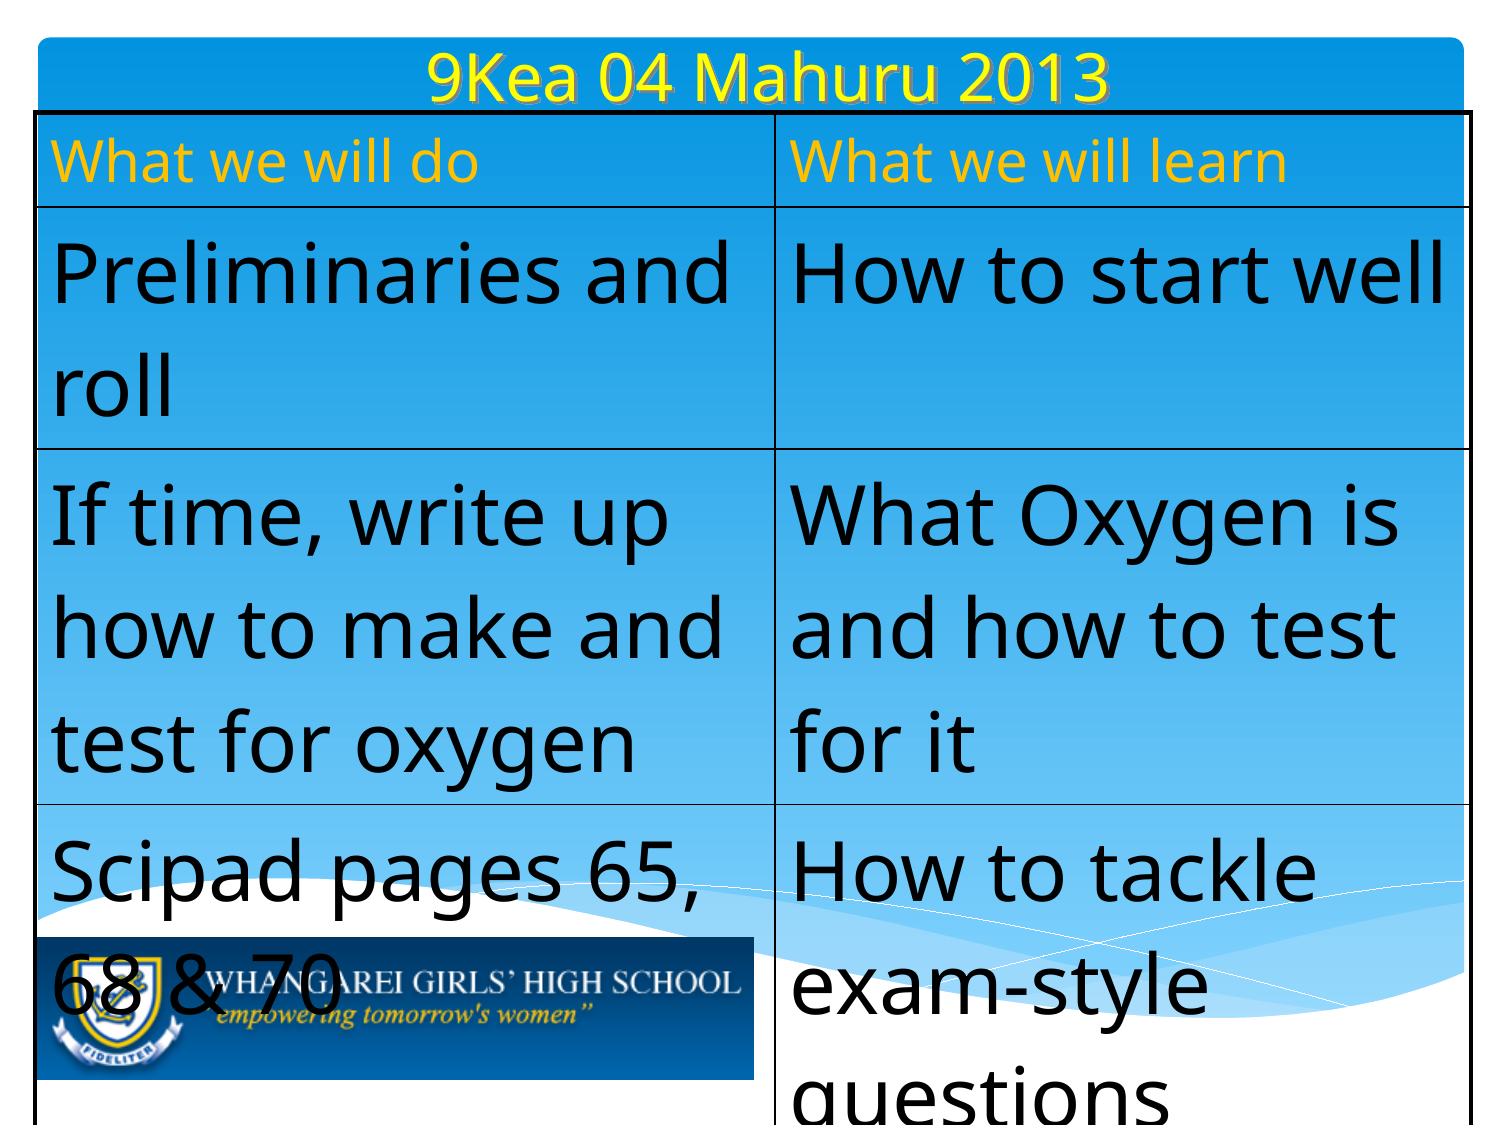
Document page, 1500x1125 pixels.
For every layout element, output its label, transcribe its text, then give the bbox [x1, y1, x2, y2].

table_cell Scipad pages 65, 68 & 70 [37, 805, 774, 1125]
text_box 9Kea 04 Mahuru 2013 [162, 24, 1375, 110]
table_cell What Oxygen is and how to test for it [776, 450, 1469, 804]
table_cell How to start well [776, 208, 1469, 448]
table_cell How to tackle exam-style questions [776, 805, 1469, 1125]
table_header What we will do [37, 115, 774, 206]
table_cell If time, write up how to make and test for oxygen [37, 450, 774, 804]
table_cell Preliminaries and roll [37, 208, 774, 448]
picture [37, 937, 754, 1080]
table_header What we will learn [776, 115, 1469, 206]
